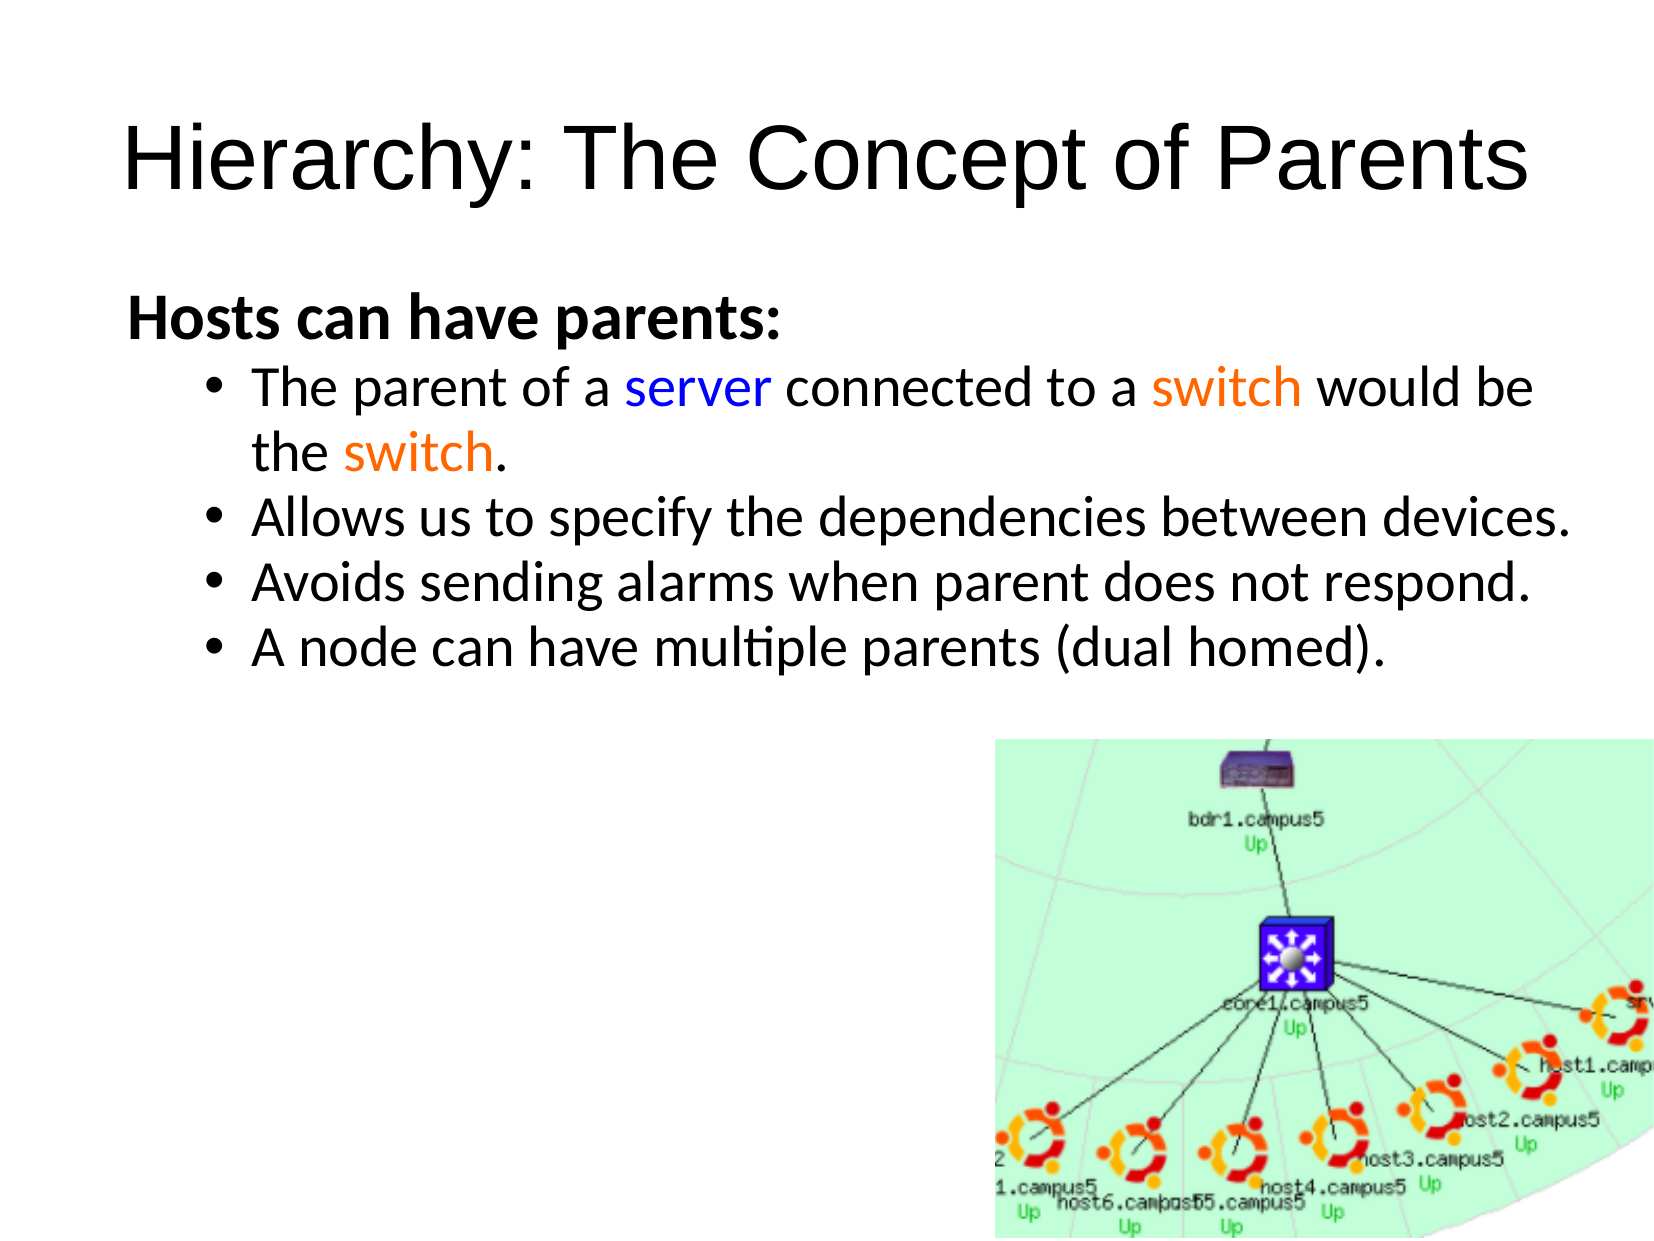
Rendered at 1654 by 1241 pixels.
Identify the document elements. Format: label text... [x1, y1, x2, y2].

text_box Hosts can have parents: The parent of a server connected to a switch would be the switch. Allows us to specify the dependencies between devices. Avoids sending alarms when parent does not respond. A node can have multiple parents (dual homed). [110, 275, 1599, 1158]
picture [995, 739, 1654, 1238]
text_box Hierarchy: The Concept of Parents [82, 49, 1571, 257]
